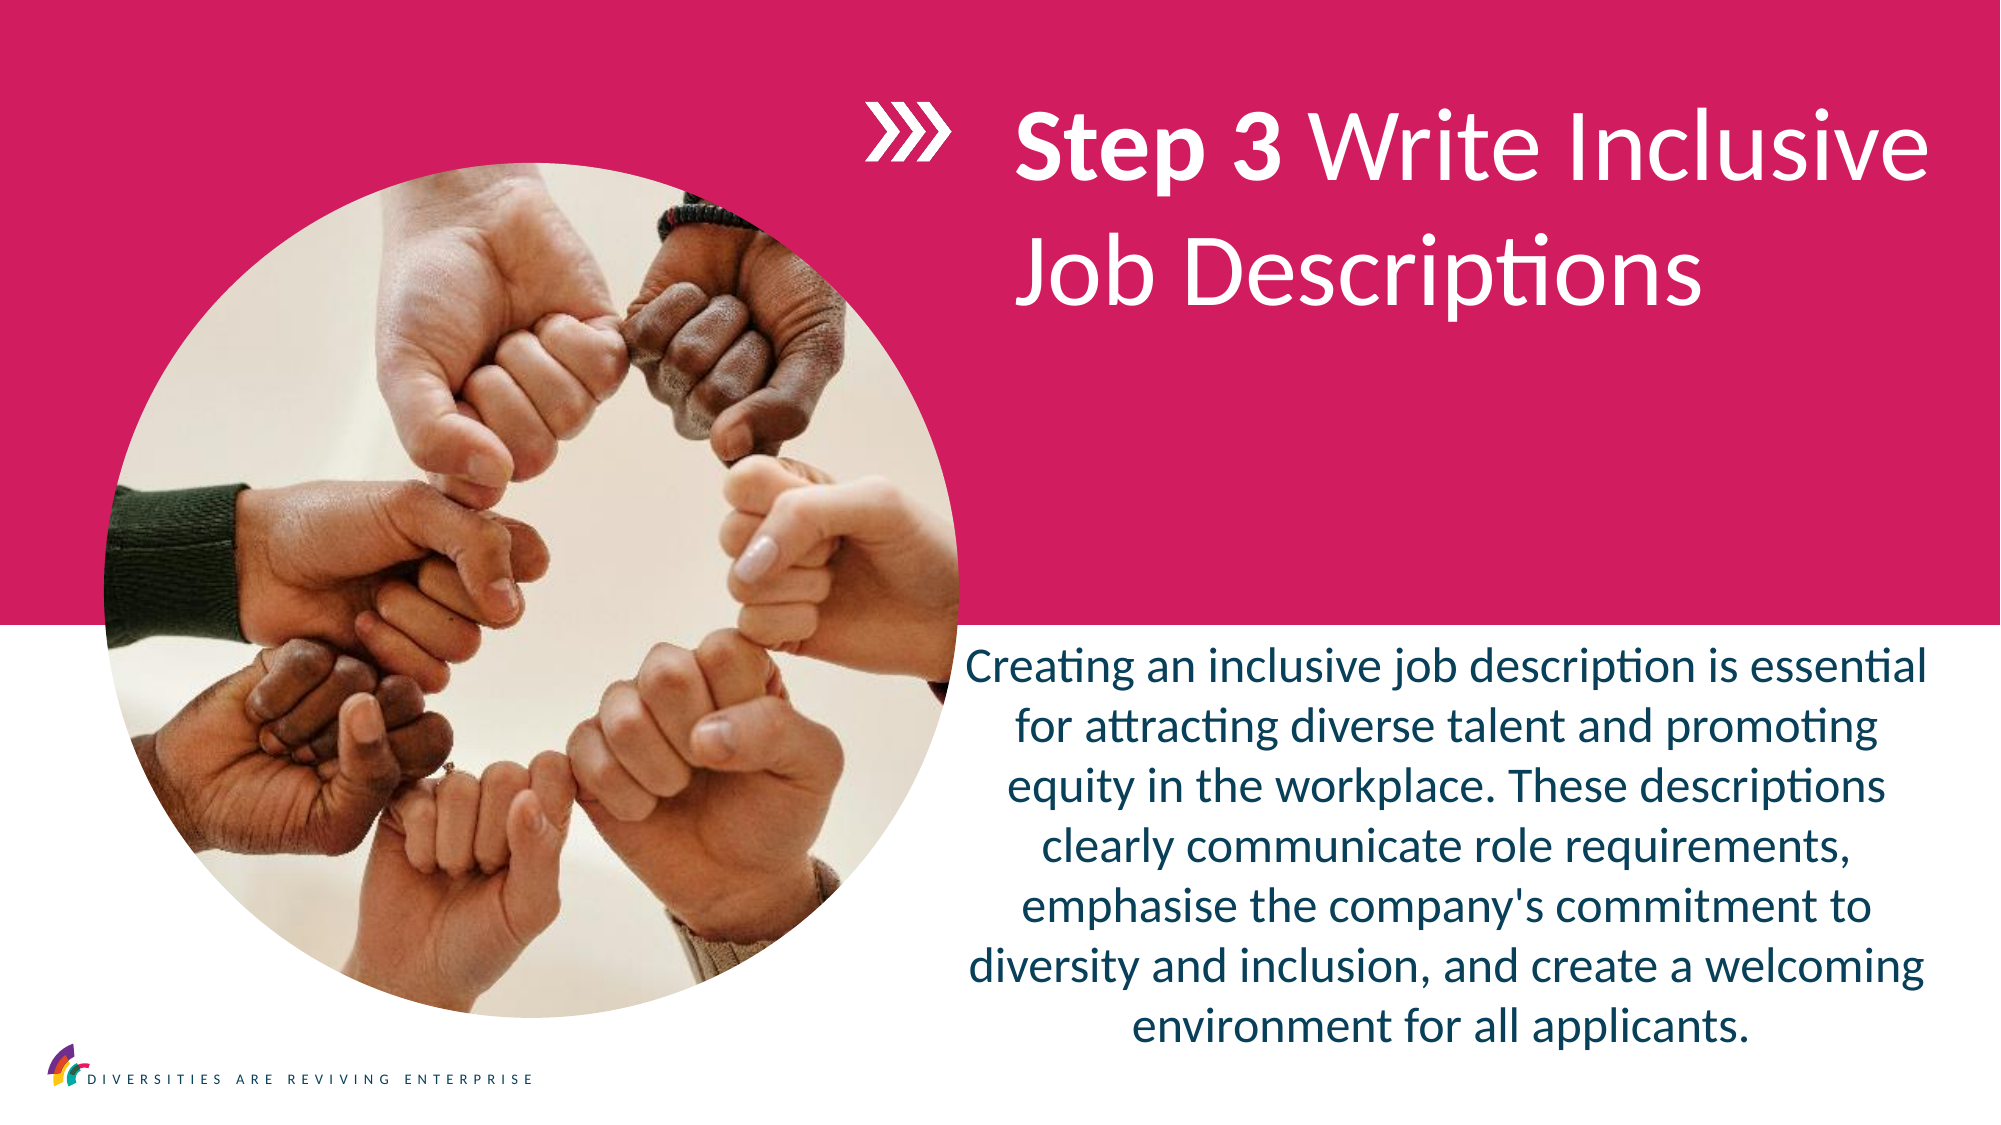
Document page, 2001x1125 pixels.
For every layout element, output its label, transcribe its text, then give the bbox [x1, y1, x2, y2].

picture [103, 80, 959, 1018]
text_box Creating an inclusive job description is essential for attracting diverse talent and promoting equity in the workplace. These descriptions clearly communicate role requirements, emphasise the company's commitment to diversity and inclusion, and create a welcoming environment for all applicants. [943, 625, 1950, 1060]
text_box Step 3 Write Inclusive Job Descriptions [999, 68, 1950, 459]
